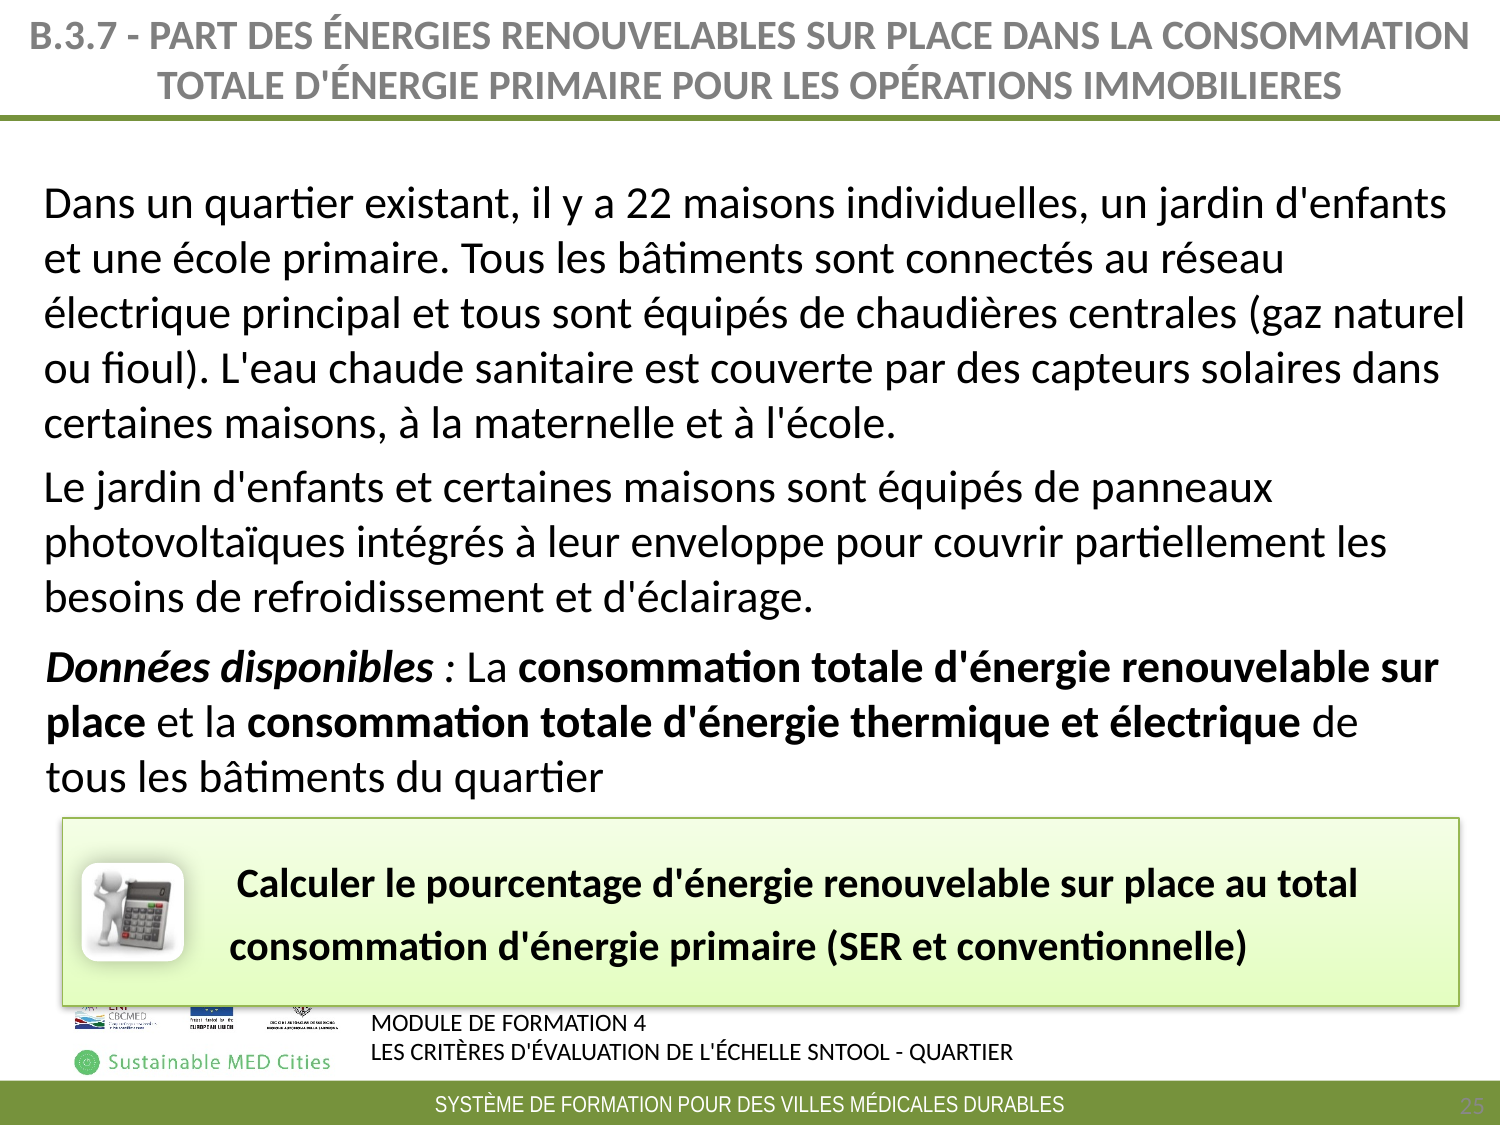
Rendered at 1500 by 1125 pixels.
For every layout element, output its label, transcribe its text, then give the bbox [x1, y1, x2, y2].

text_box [62, 817, 1460, 1007]
text_box Données disponibles : La consommation totale d'énergie renouvelable sur place et la consommation totale d'énergie thermique et électrique de tous les bâtiments du quartier [30, 629, 1461, 757]
list Dans un quartier existant, il y a 22 maisons individuelles, un jardin d'enfants et une école primaire. Tous les bâtiments sont connectés au réseau électrique principal et tous sont équipés de chaudières centrales (gaz naturel ou fioul). L'eau chaude sanitaire est couverte par des capteurs solaires dans certaines maisons, à la maternelle et à l'école. Le jardin d'enfants et certaines maisons sont équipés de panneaux photovoltaïques intégrés à leur enveloppe pour couvrir partiellement les besoins de refroidissement et d'éclairage. [28, 165, 1488, 338]
picture [62, 1007, 356, 1080]
slide_number ‹#› [1399, 1074, 1500, 1125]
title B.3.7 - PART DES ÉNERGIES RENOUVELABLES SUR PLACE DANS LA CONSOMMATION TOTALE D'ÉNERGIE PRIMAIRE POUR LES OPÉRATIONS IMMOBILIERES [0, 0, 1500, 117]
